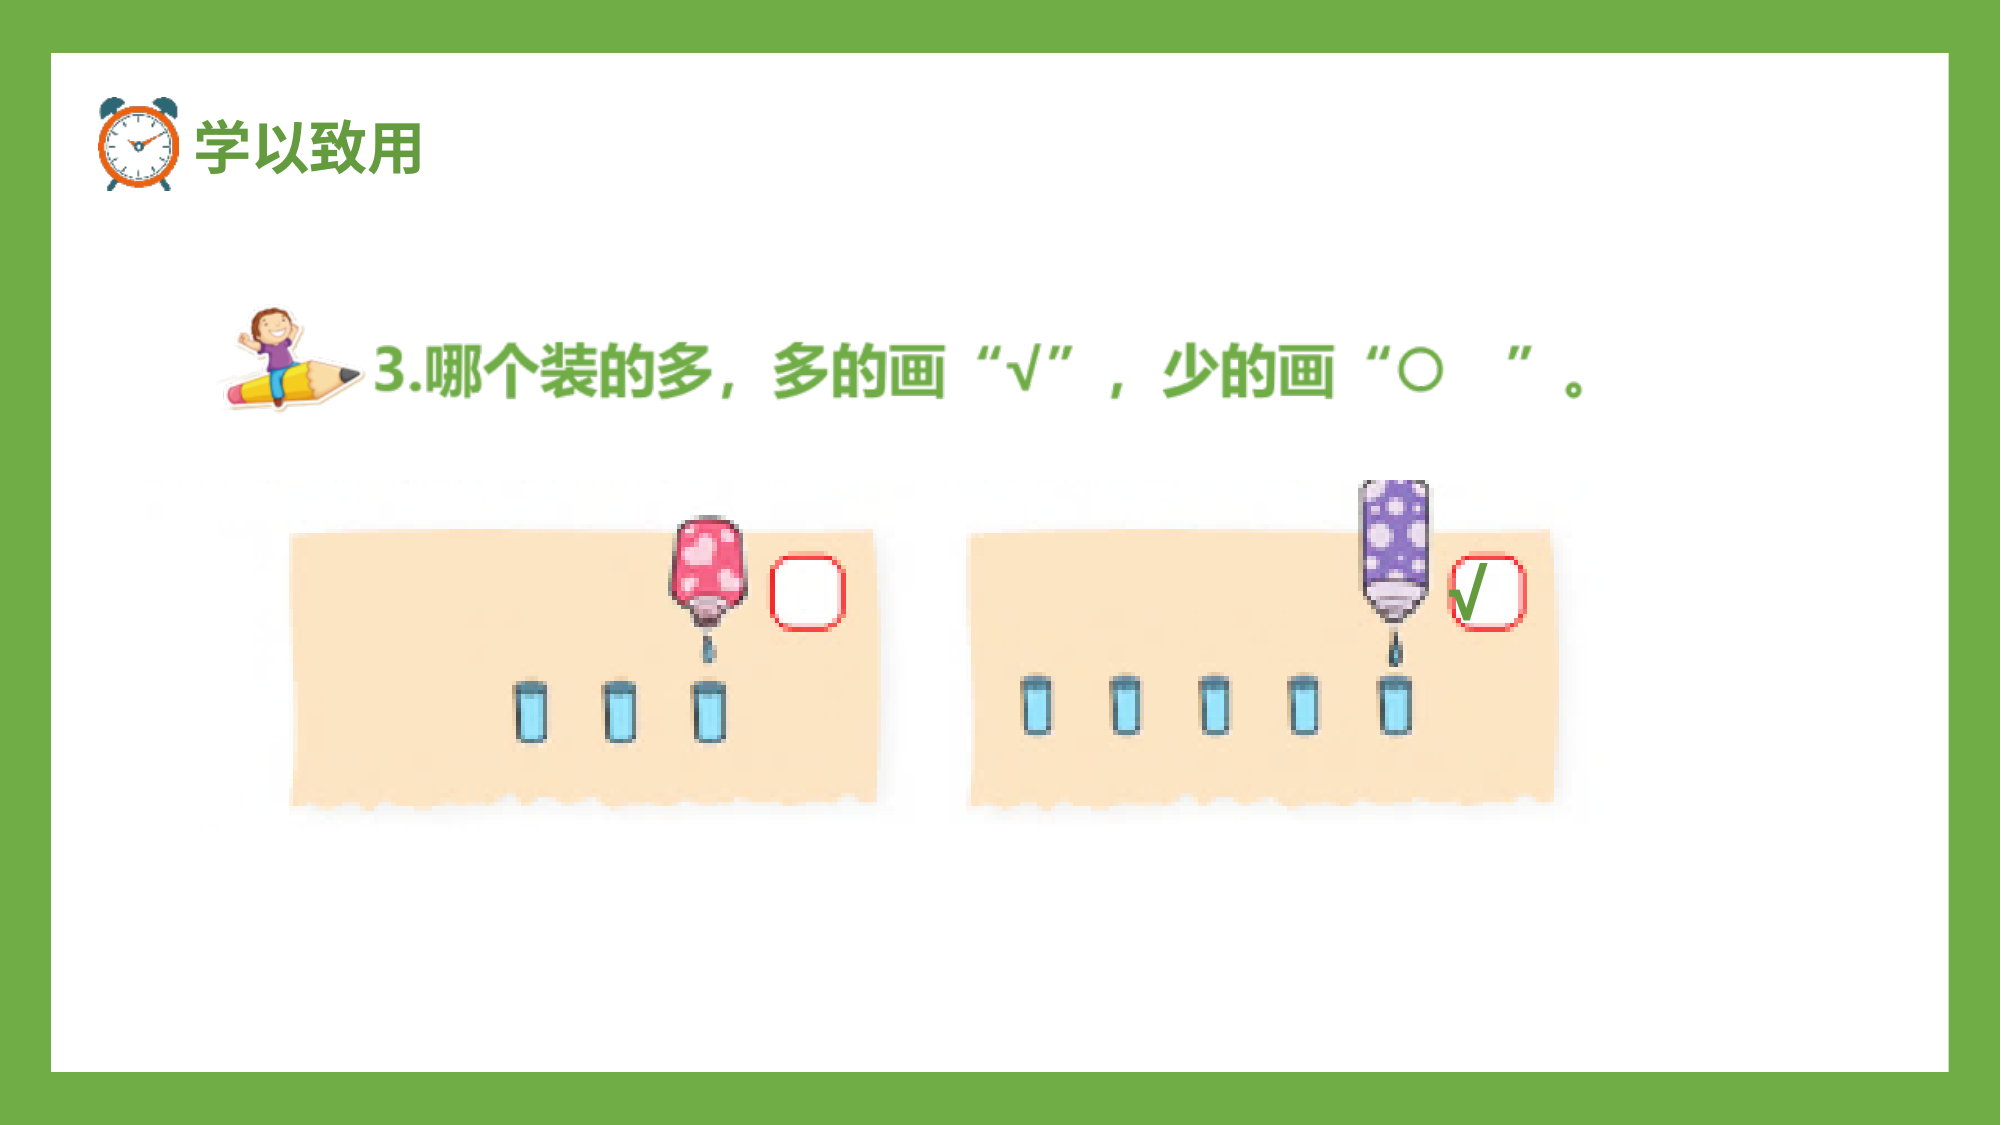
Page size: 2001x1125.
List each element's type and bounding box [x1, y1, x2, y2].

picture [138, 480, 1804, 829]
text_box [97, 97, 554, 191]
picture [194, 292, 2000, 448]
